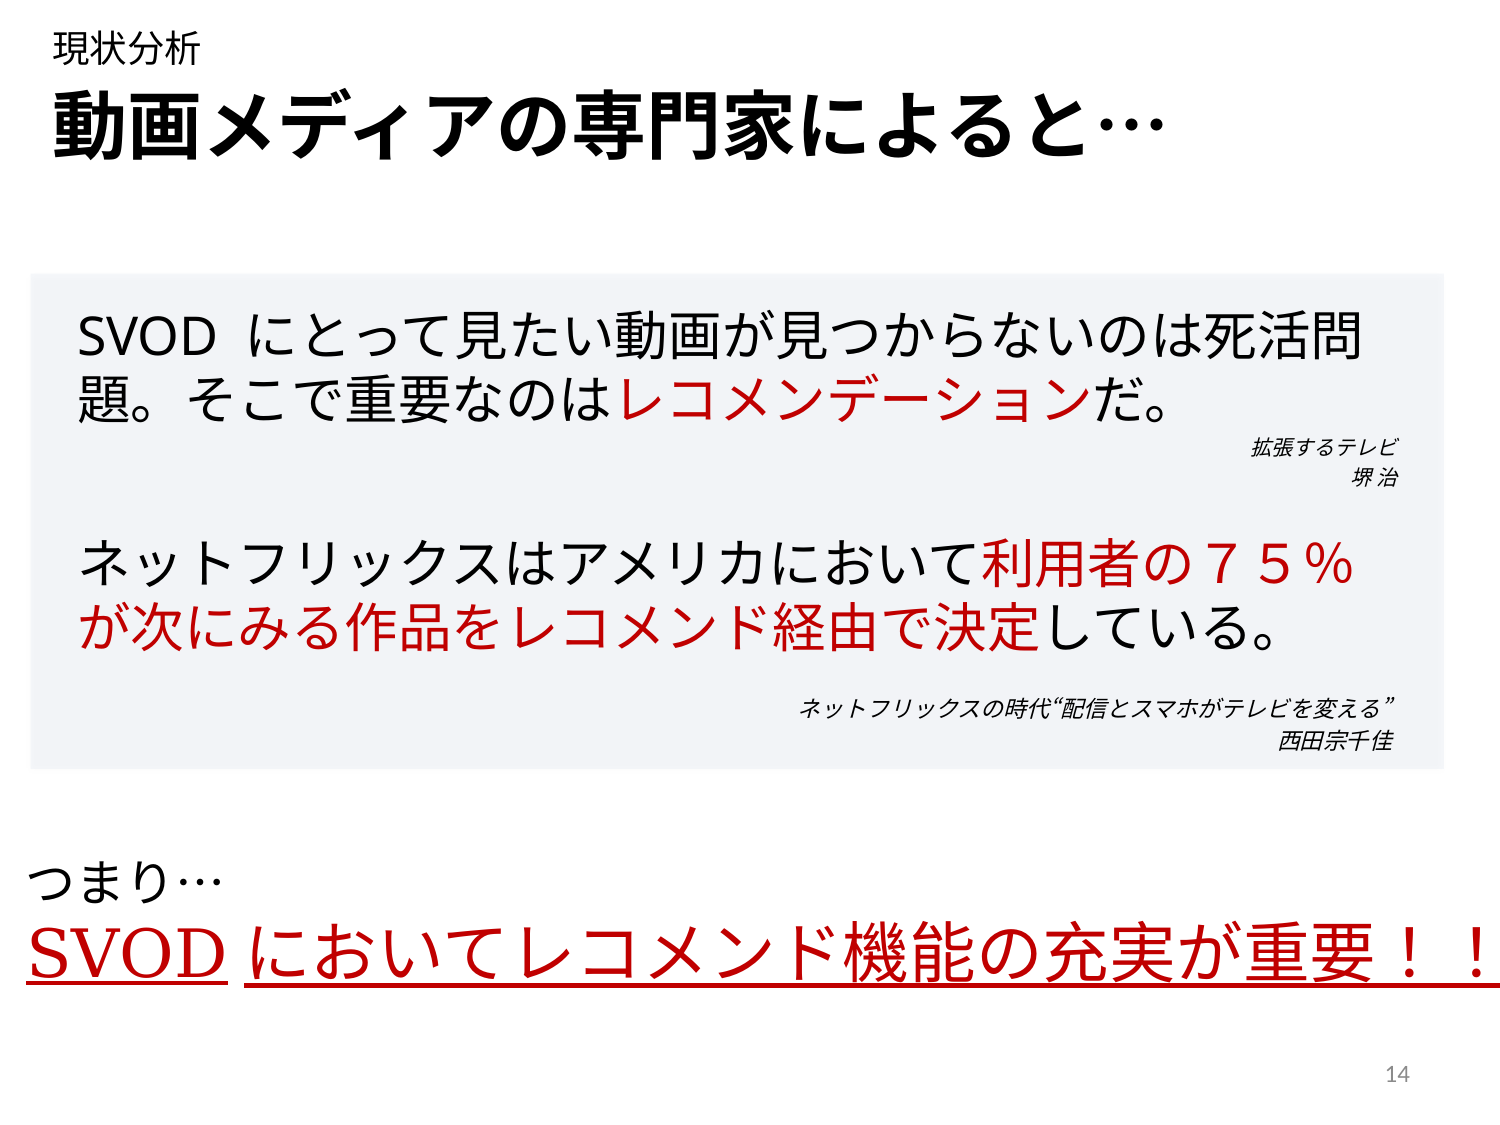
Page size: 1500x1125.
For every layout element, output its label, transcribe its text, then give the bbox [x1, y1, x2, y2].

text_box つまり… SVODにおいてレコメンド機能の充実が重要！！ [11, 843, 1500, 999]
text_box 現状分析 [30, 7, 224, 88]
text_box [569, 570, 1020, 632]
text_box [30, 273, 1444, 769]
list SVOD にとって見たい動画が見つからないのは死活問題。そこで重要なのはレコメンデーションだ。 拡張するテレビ 堺 治 ネットフリックスはアメリカにおいて利用者の７５％が次にみる作品をレコメンド経由で決定している。 ネットフリックスの時代“配信とスマホがテレビを変える” 西田宗千佳 [62, 294, 1413, 767]
slide_number 14 [1074, 1042, 1425, 1103]
title 動画メディアの専門家によると… [37, 29, 1388, 218]
